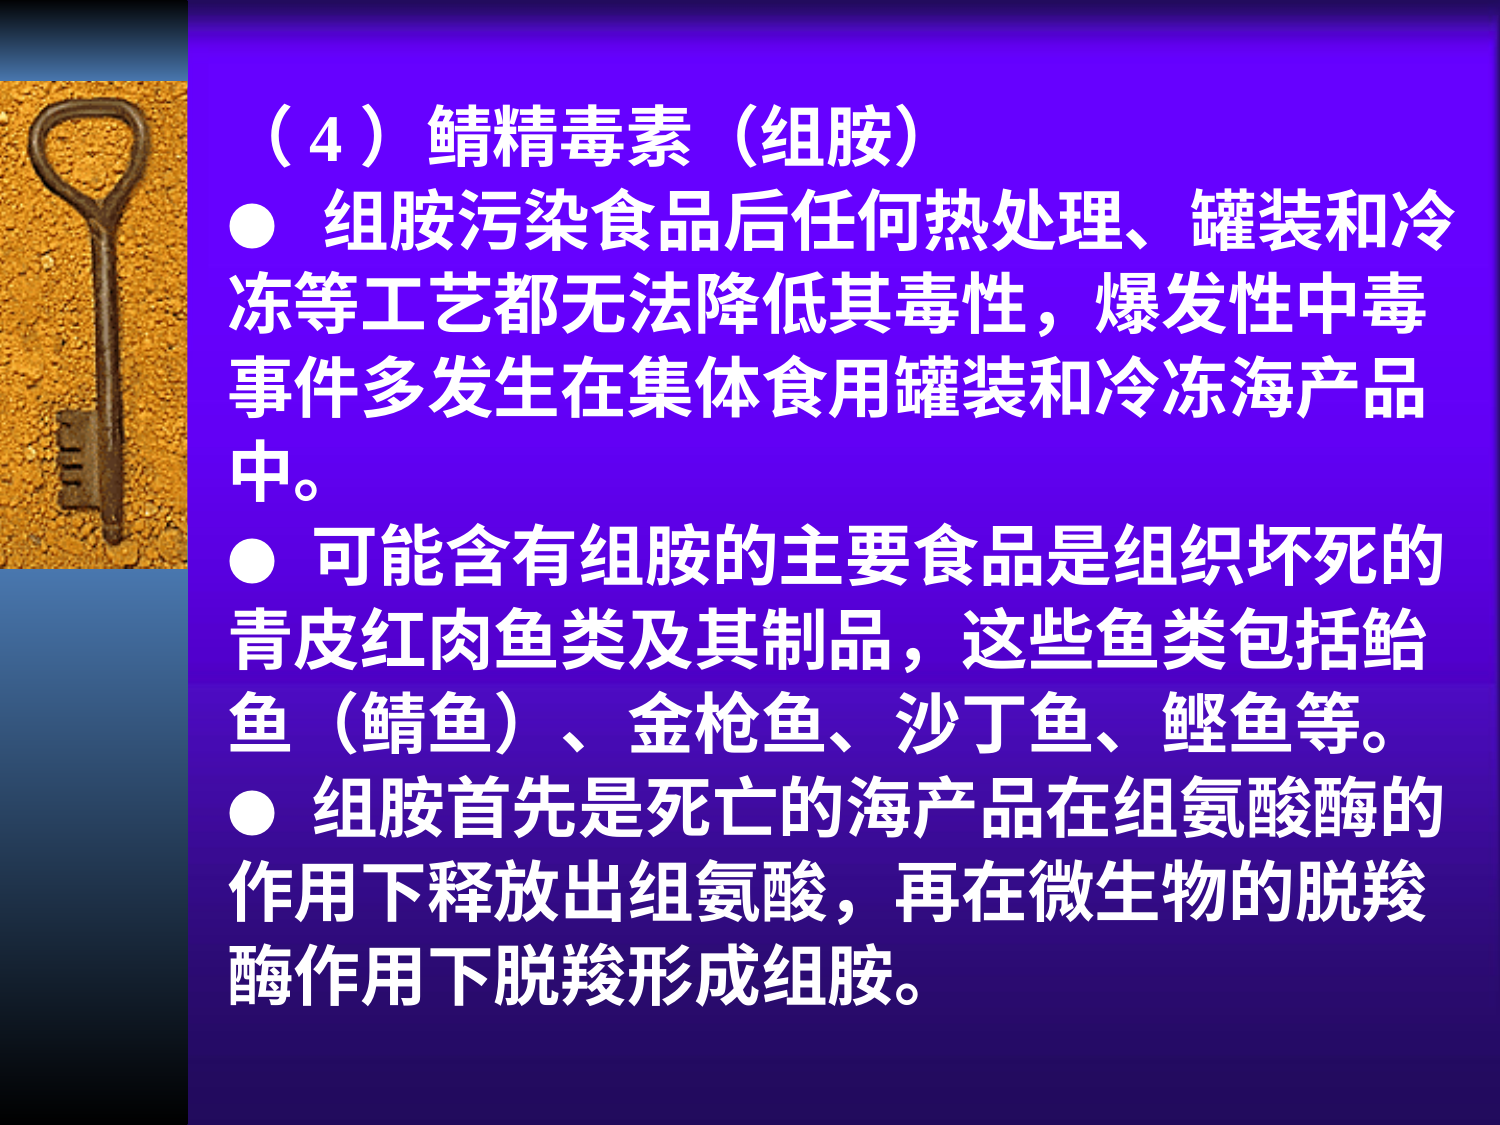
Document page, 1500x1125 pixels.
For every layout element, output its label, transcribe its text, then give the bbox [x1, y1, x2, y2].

text_box （4）鲭精毒素（组胺） ● 组胺污染食品后任何热处理、罐装和冷冻等工艺都无法降低其毒性，爆发性中毒事件多发生在集体食用罐装和冷冻海产品中。 ● 可能含有组胺的主要食品是组织坏死的青皮红肉鱼类及其制品，这些鱼类包括鲐鱼（鲭鱼）、金枪鱼、沙丁鱼、鲣鱼等。 ● 组胺首先是死亡的海产品在组氨酸酶的作用下释放出组氨酸，再在微生物的脱羧酶作用下脱羧形成组胺。 [212, 75, 1500, 1021]
picture [0, 0, 1500, 1125]
